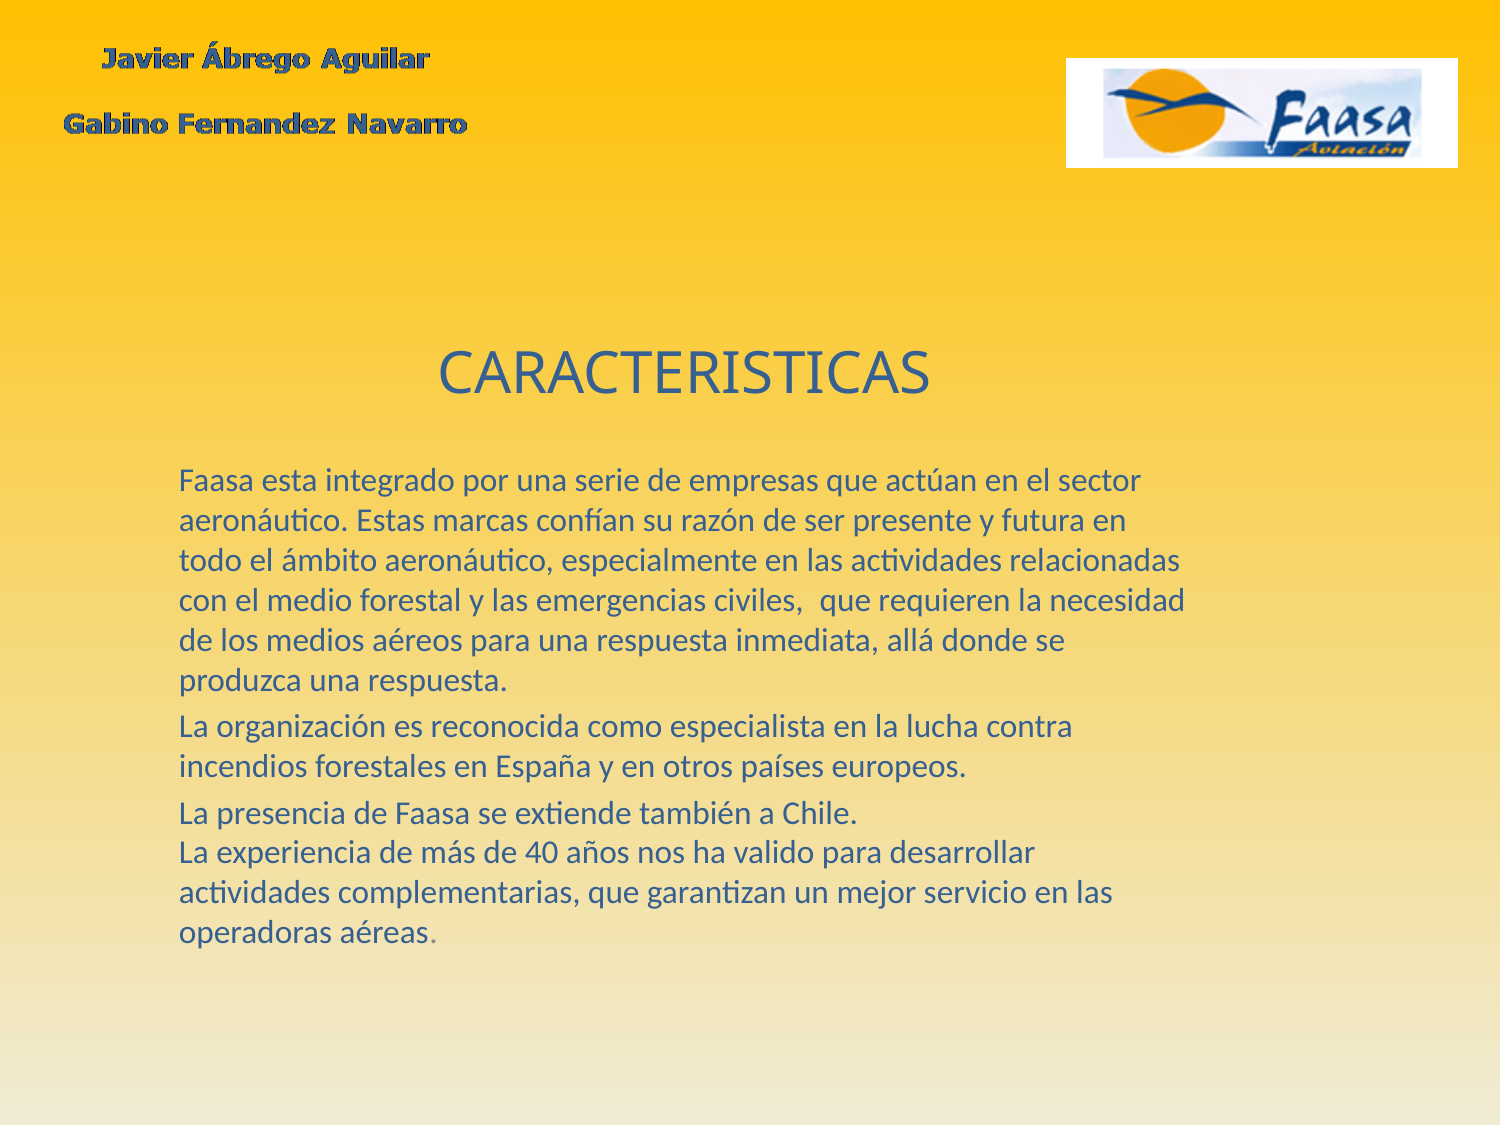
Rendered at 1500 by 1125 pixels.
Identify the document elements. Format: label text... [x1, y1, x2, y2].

picture [0, 0, 530, 214]
picture [1066, 58, 1458, 168]
subtitle CARACTERISTICAS Faasa esta integrado por una serie de empresas que actúan en el sector aeronáutico. Estas marcas confían su razón de ser presente y futura en todo el ámbito aeronáutico, especialmente en las actividades relacionadas con el medio forestal y las emergencias civiles, que requieren la necesidad de los medios aéreos para una respuesta inmediata, allá donde se produzca una respuesta. La organización es reconocida como especialista en la lucha contra incendios forestales en España y en otros países europeos. La presencia de Faasa se extiende también a Chile. La experiencia de más de 40 años nos ha valido para desarrollar actividades complementarias, que garantizan un mejor servicio en las operadoras aéreas. [164, 328, 1205, 1055]
